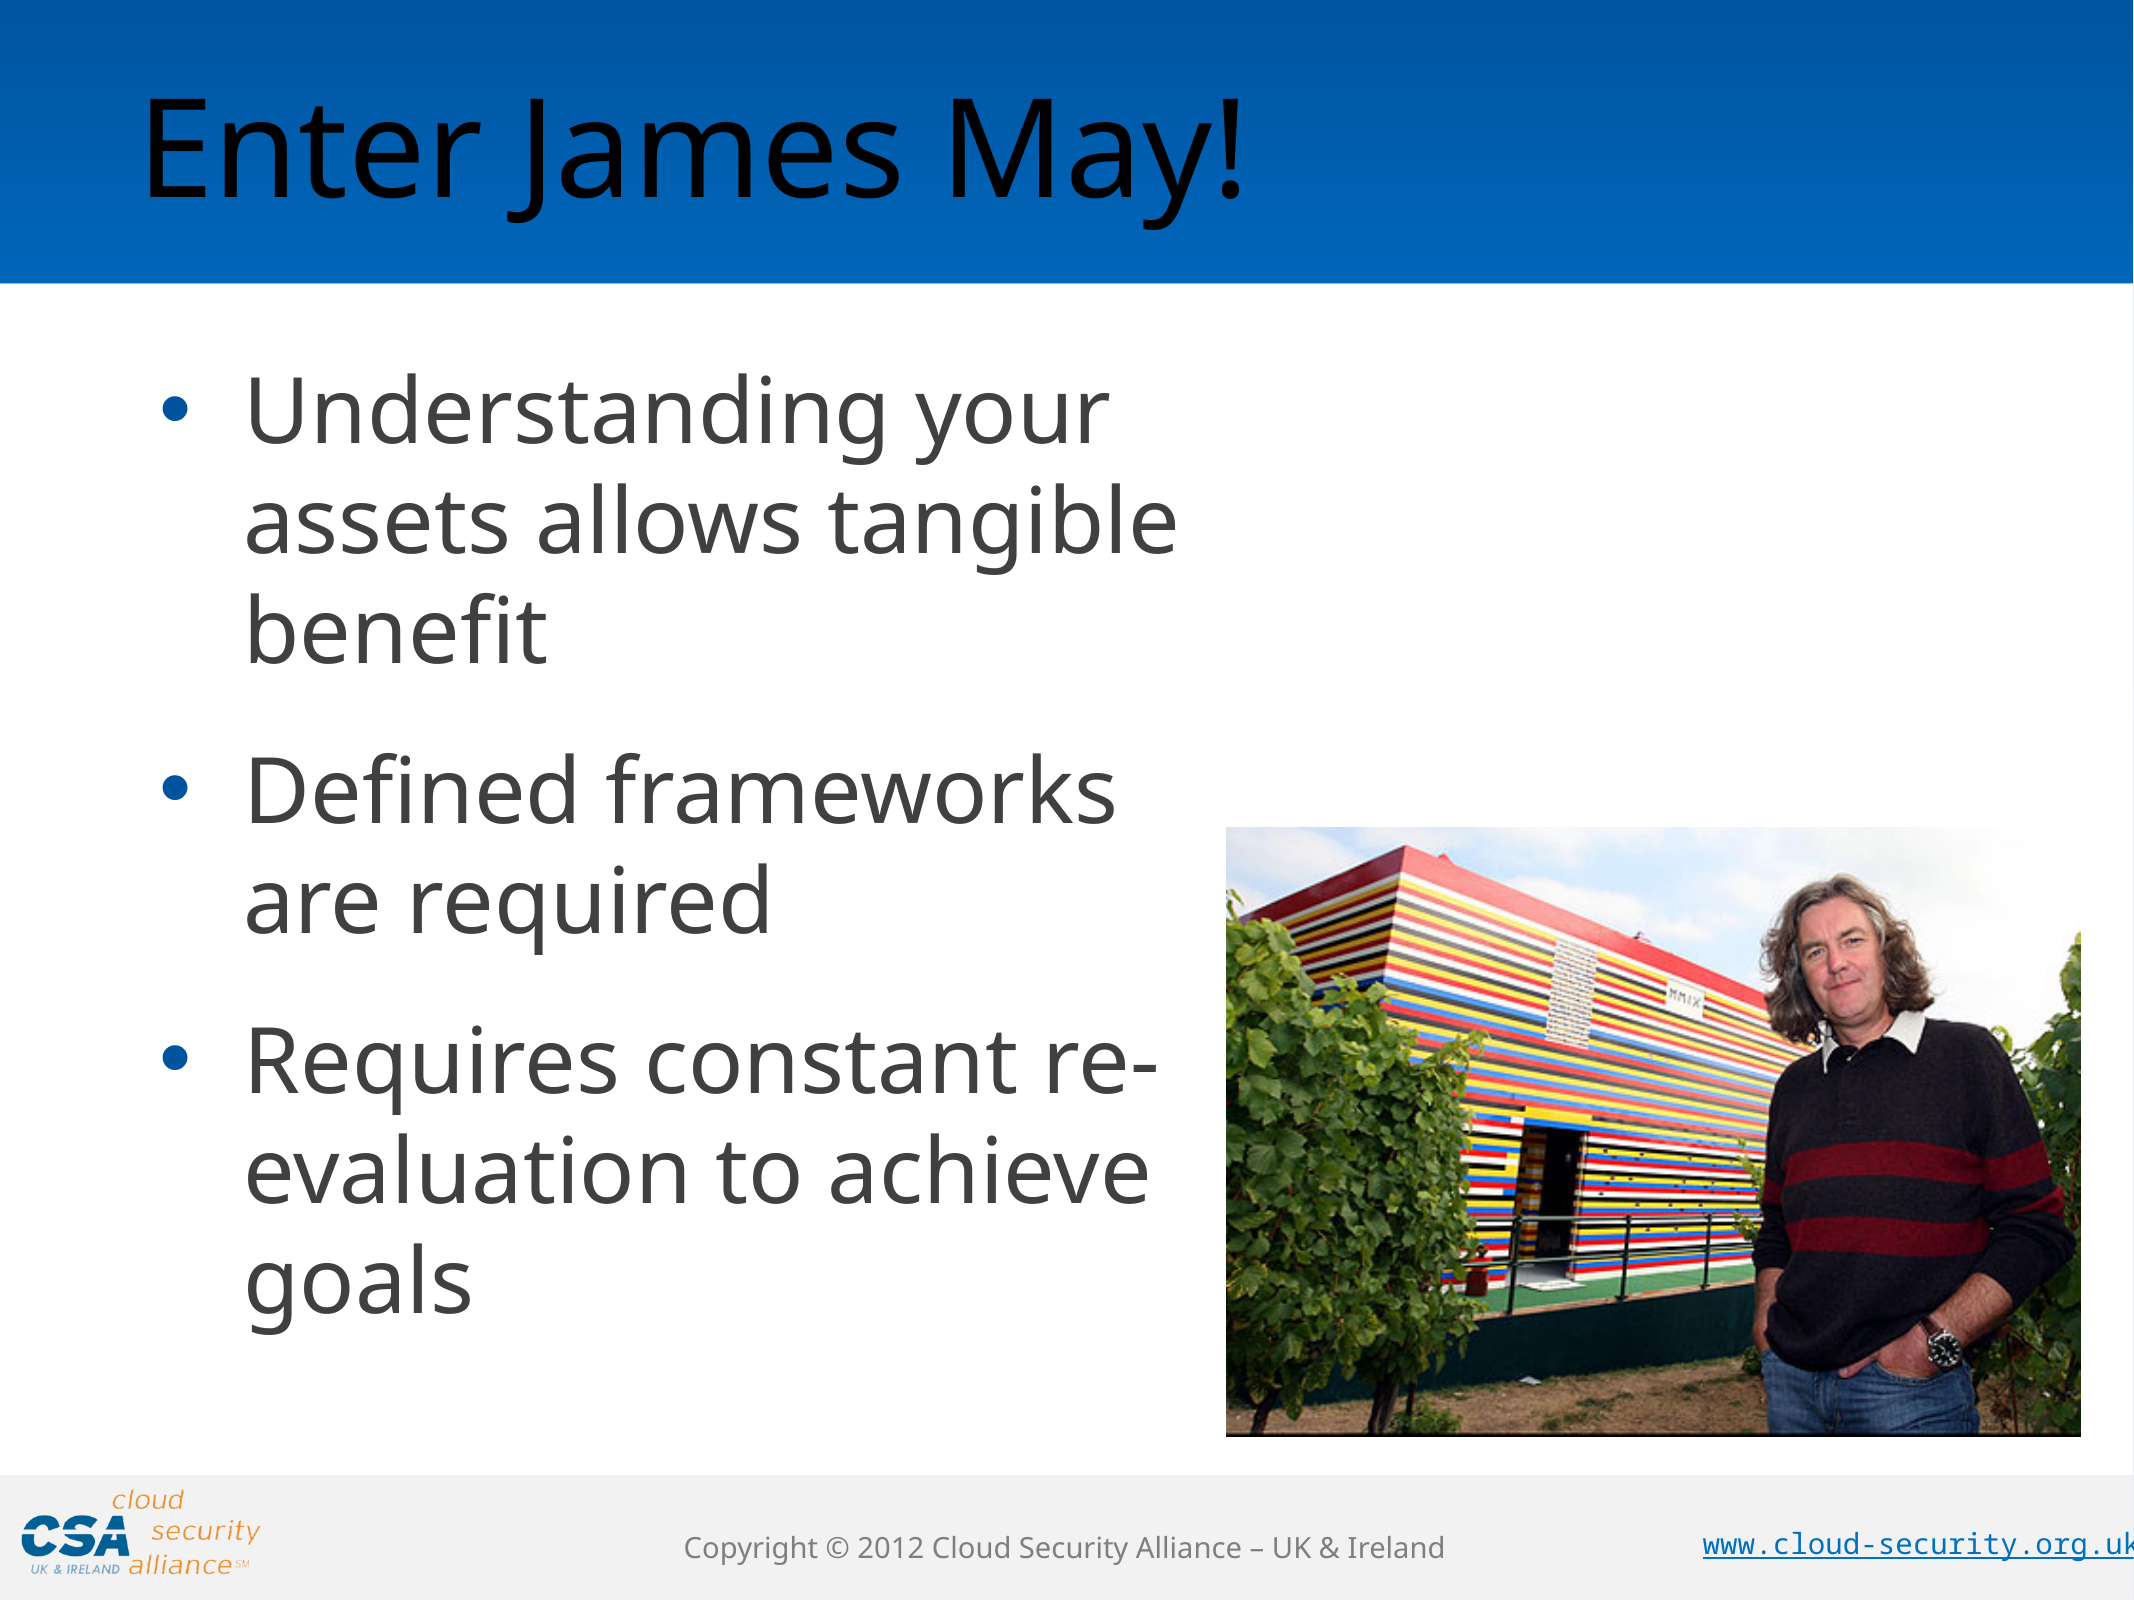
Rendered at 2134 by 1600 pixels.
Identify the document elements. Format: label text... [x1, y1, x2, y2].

picture [1225, 827, 2082, 1438]
text_box Understanding your assets allows tangible benefit Defined frameworks are required Requires constant re-evaluation to achieve goals [151, 344, 1282, 1463]
picture [0, 1476, 279, 1600]
title Enter James May! [128, 41, 2005, 245]
